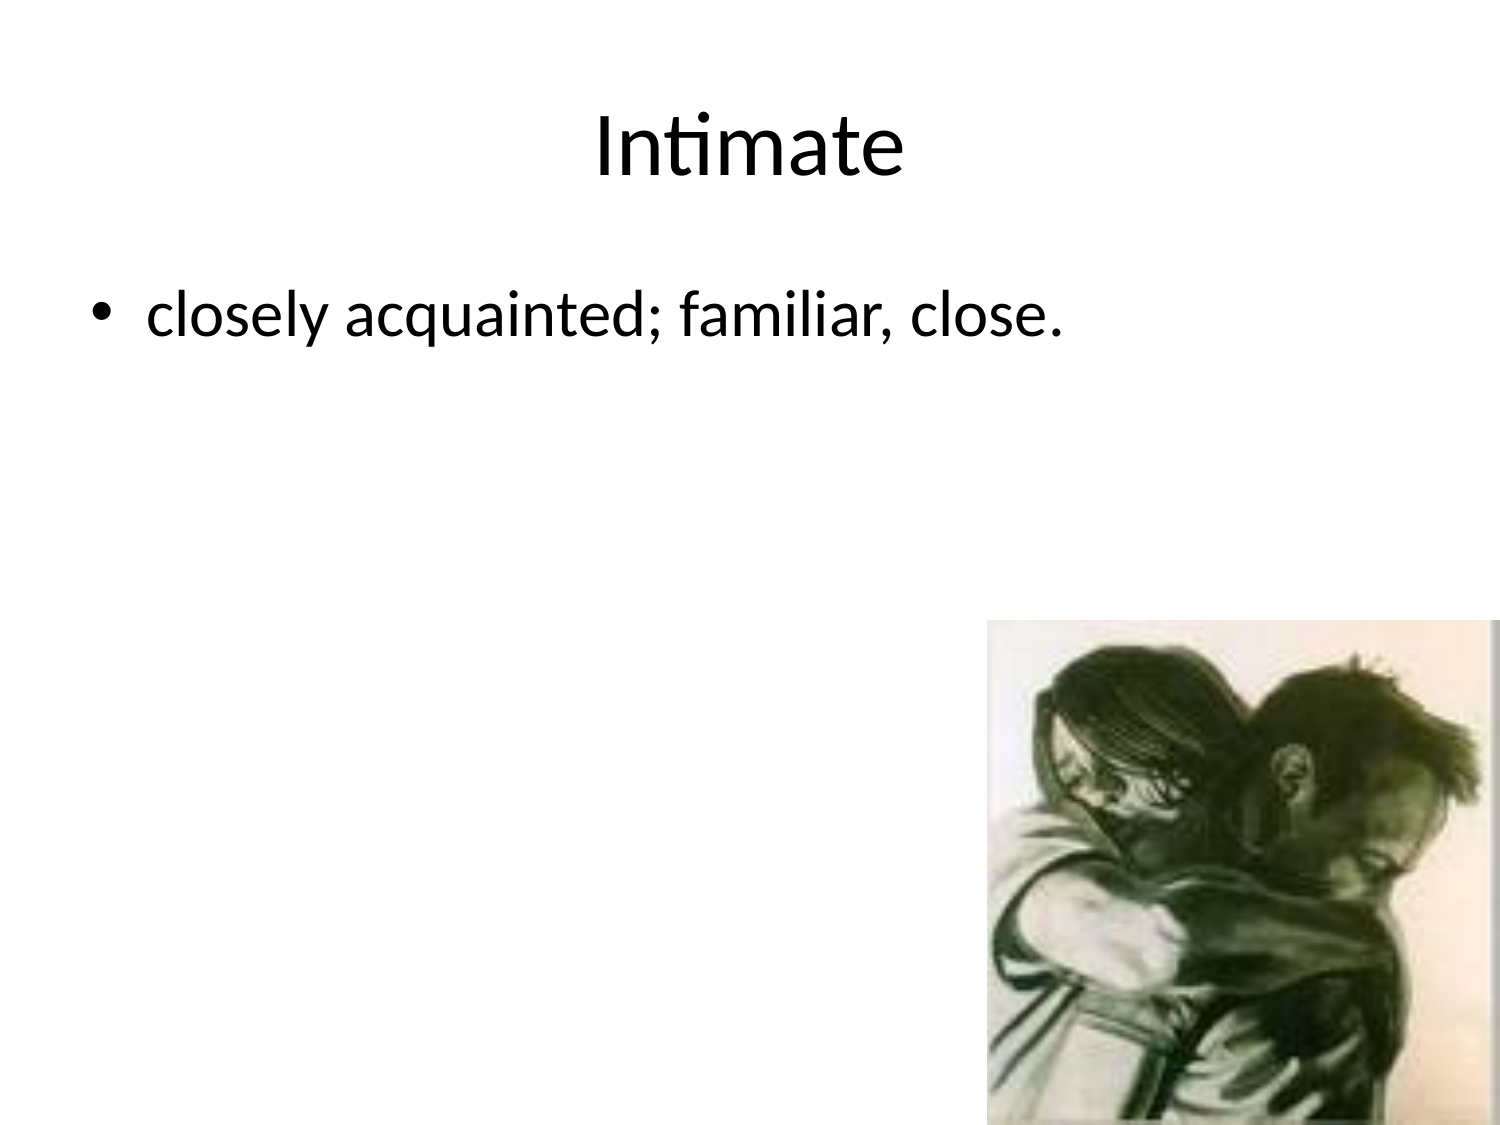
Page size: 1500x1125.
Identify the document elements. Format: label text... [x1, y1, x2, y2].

list closely acquainted; familiar, close. [75, 262, 1425, 1005]
picture [987, 619, 1500, 1125]
title Intimate [75, 45, 1425, 233]
